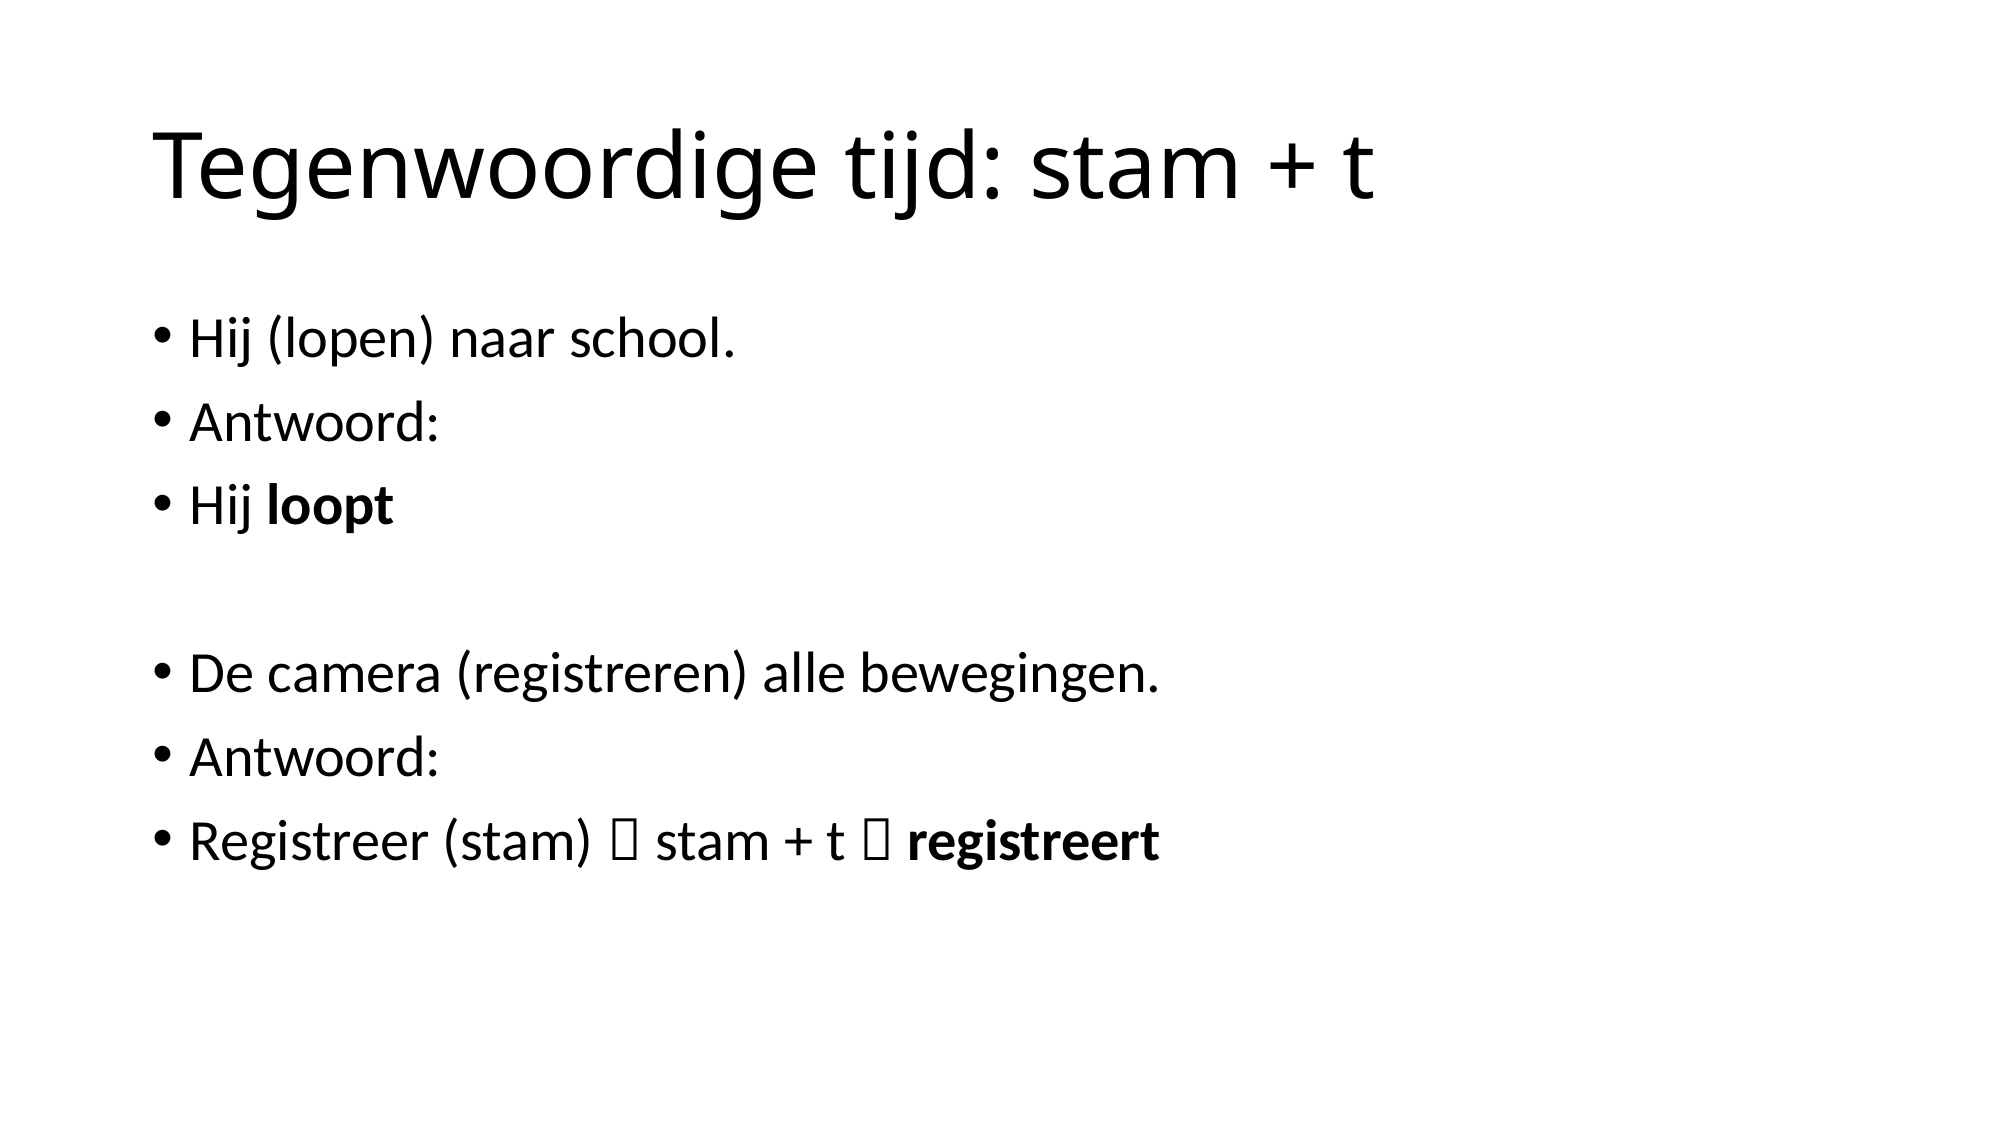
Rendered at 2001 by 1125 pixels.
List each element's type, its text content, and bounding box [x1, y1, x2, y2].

list Hij (lopen) naar school. Antwoord: Hij loopt De camera (registreren) alle bewegingen. Antwoord: Registreer (stam)  stam + t  registreert [137, 299, 1863, 1014]
title Tegenwoordige tijd: stam + t [137, 59, 1863, 278]
